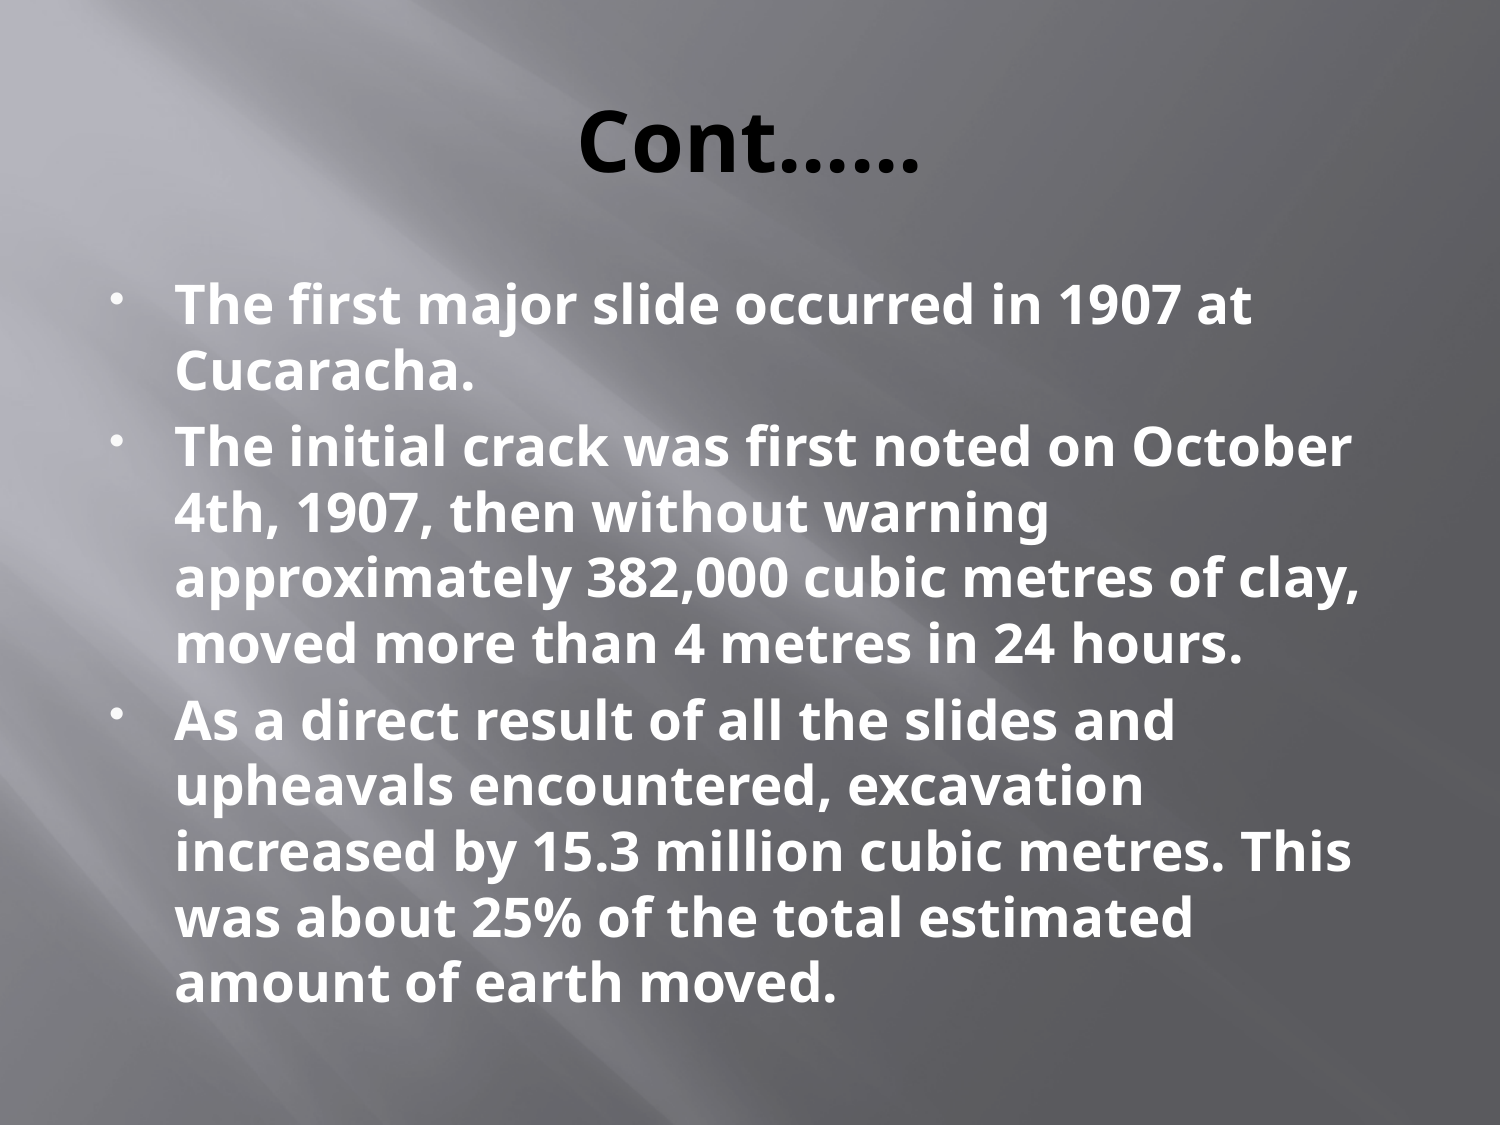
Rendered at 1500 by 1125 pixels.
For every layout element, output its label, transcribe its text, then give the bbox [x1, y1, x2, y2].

title Cont...... [75, 45, 1425, 233]
list The first major slide occurred in 1907 at Cucaracha. The initial crack was first noted on October 4th, 1907, then without warning approximately 382,000 cubic metres of clay, moved more than 4 metres in 24 hours. As a direct result of all the slides and upheavals encountered, excavation increased by 15.3 million cubic metres. This was about 25% of the total estimated amount of earth moved. [75, 262, 1425, 1035]
